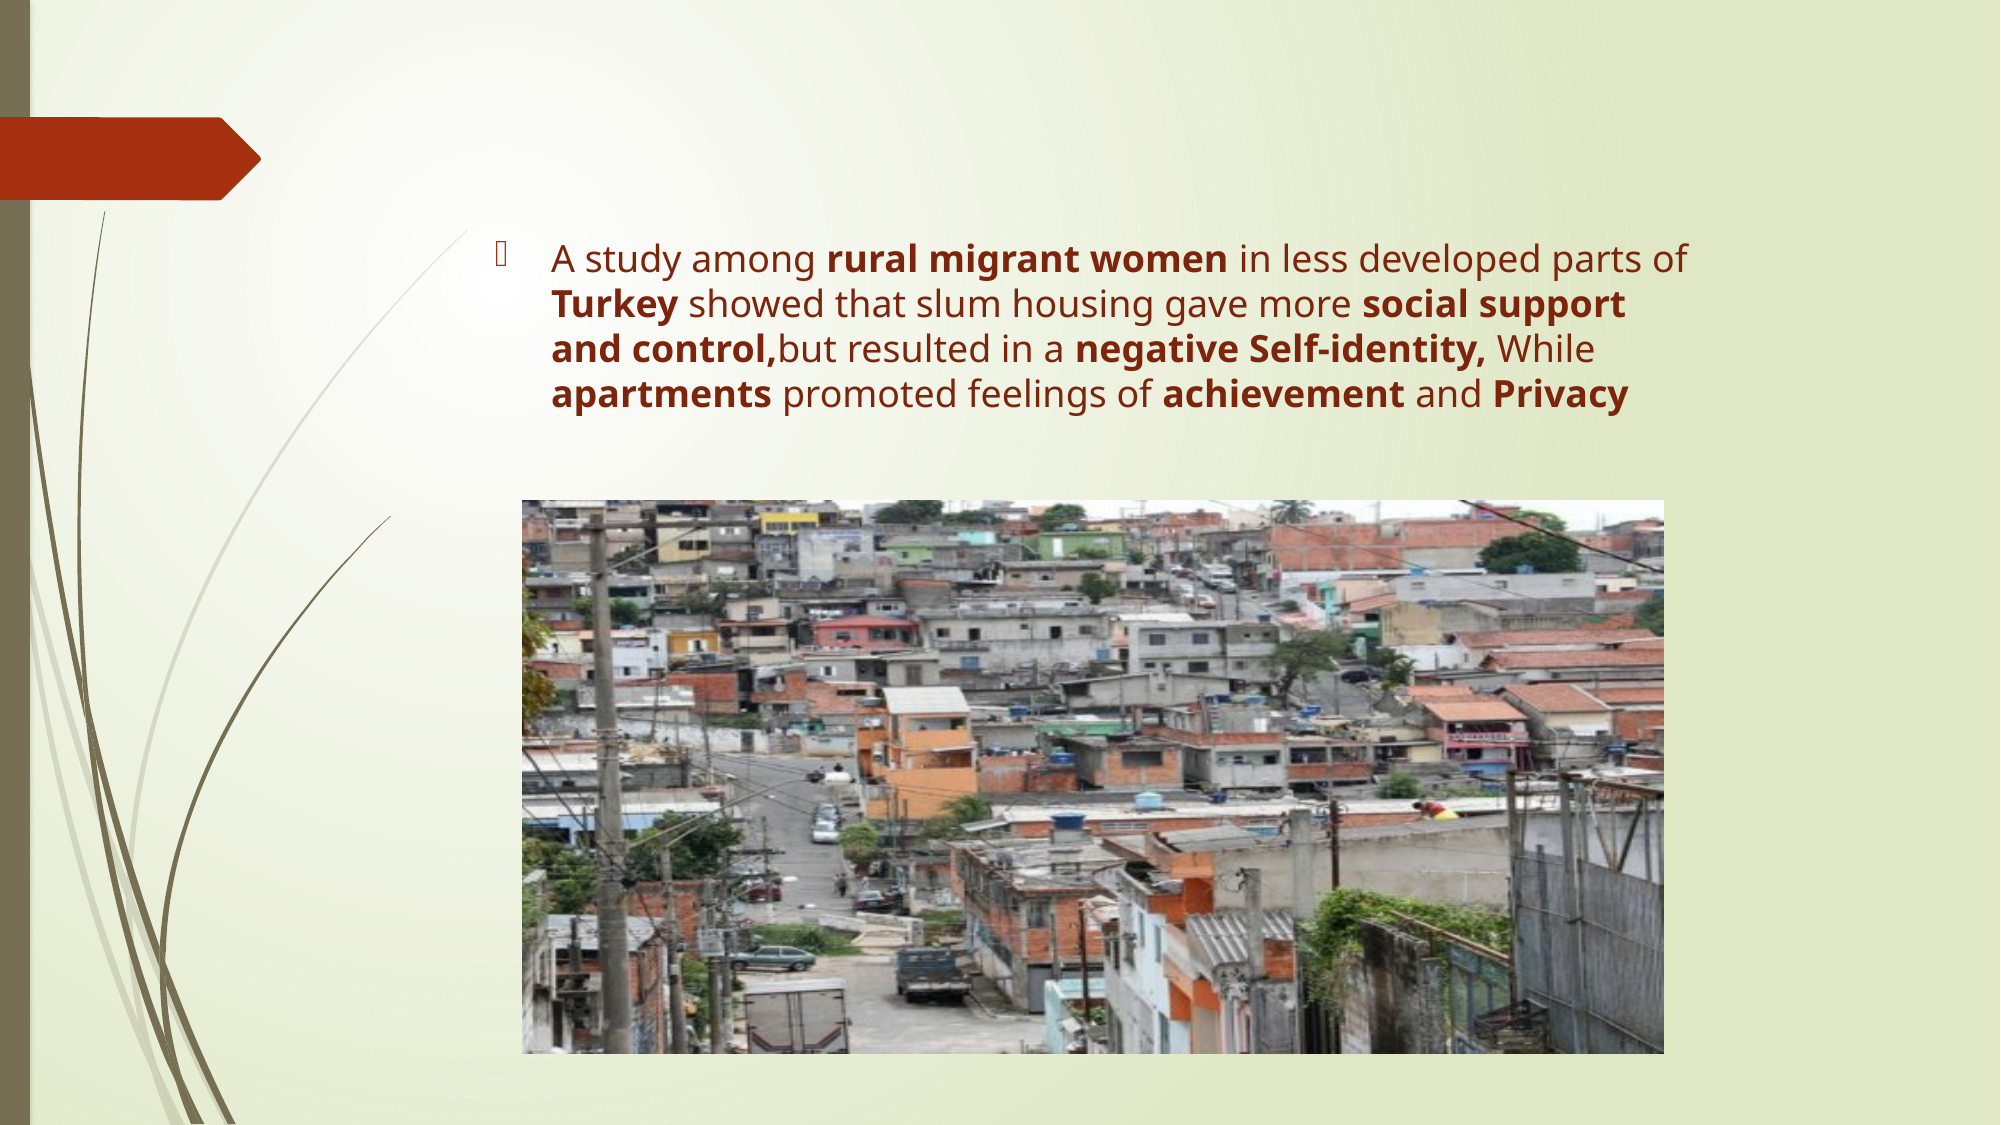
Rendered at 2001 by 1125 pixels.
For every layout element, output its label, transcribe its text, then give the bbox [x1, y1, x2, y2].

picture [522, 499, 1664, 1054]
list A study among rural migrant women in less developed parts of Turkey showed that slum housing gave more social support and control,but resulted in a negative Self-identity, While apartments promoted feelings of achievement and Privacy [479, 227, 1707, 951]
